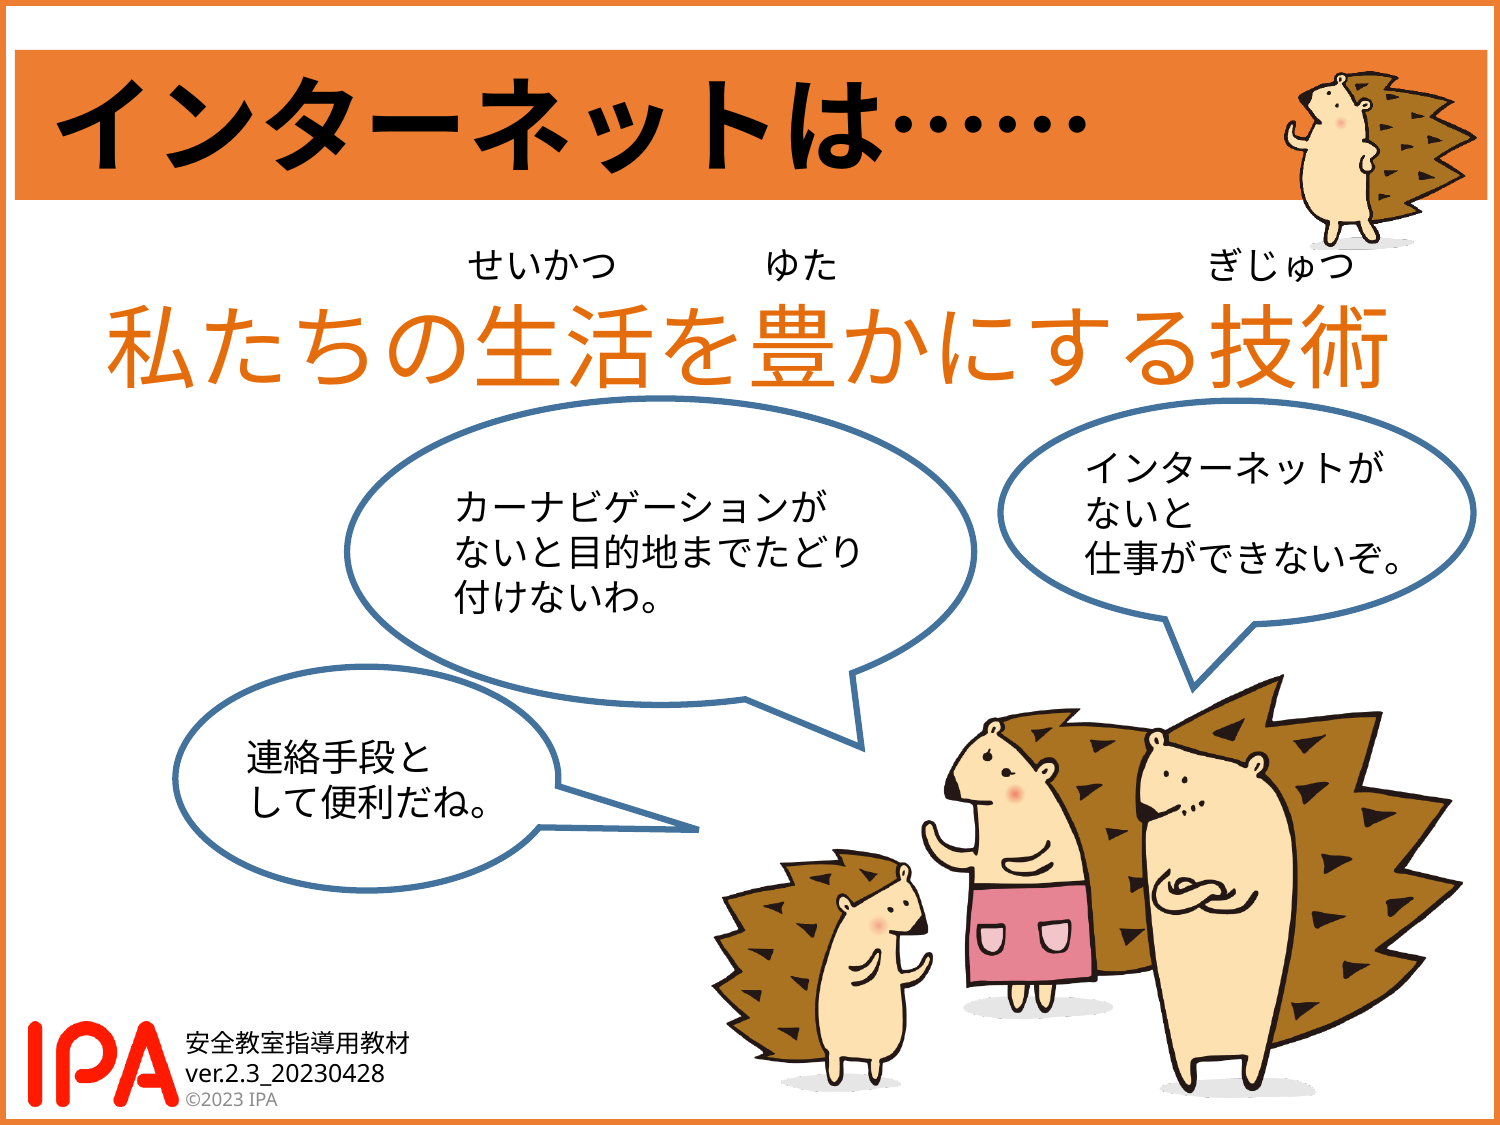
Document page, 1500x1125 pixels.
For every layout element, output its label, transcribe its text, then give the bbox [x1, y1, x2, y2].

text_box 連絡手段と して便利だね。 [174, 665, 699, 892]
picture [711, 674, 1463, 1098]
text_box せいかつ [453, 234, 712, 295]
picture [1284, 71, 1477, 250]
text_box ぎじゅつ [1191, 234, 1408, 295]
title インターネットは…… [35, 65, 1341, 195]
picture [28, 1021, 179, 1107]
text_box インターネットがないと 仕事ができないぞ。 [999, 407, 1475, 674]
text_box カーナビゲーションが ないと目的地までたどり付けないわ。 [346, 397, 976, 706]
text_box ゆた [749, 234, 901, 295]
text_box 私たちの生活を豊かにする技術 [91, 282, 1408, 407]
